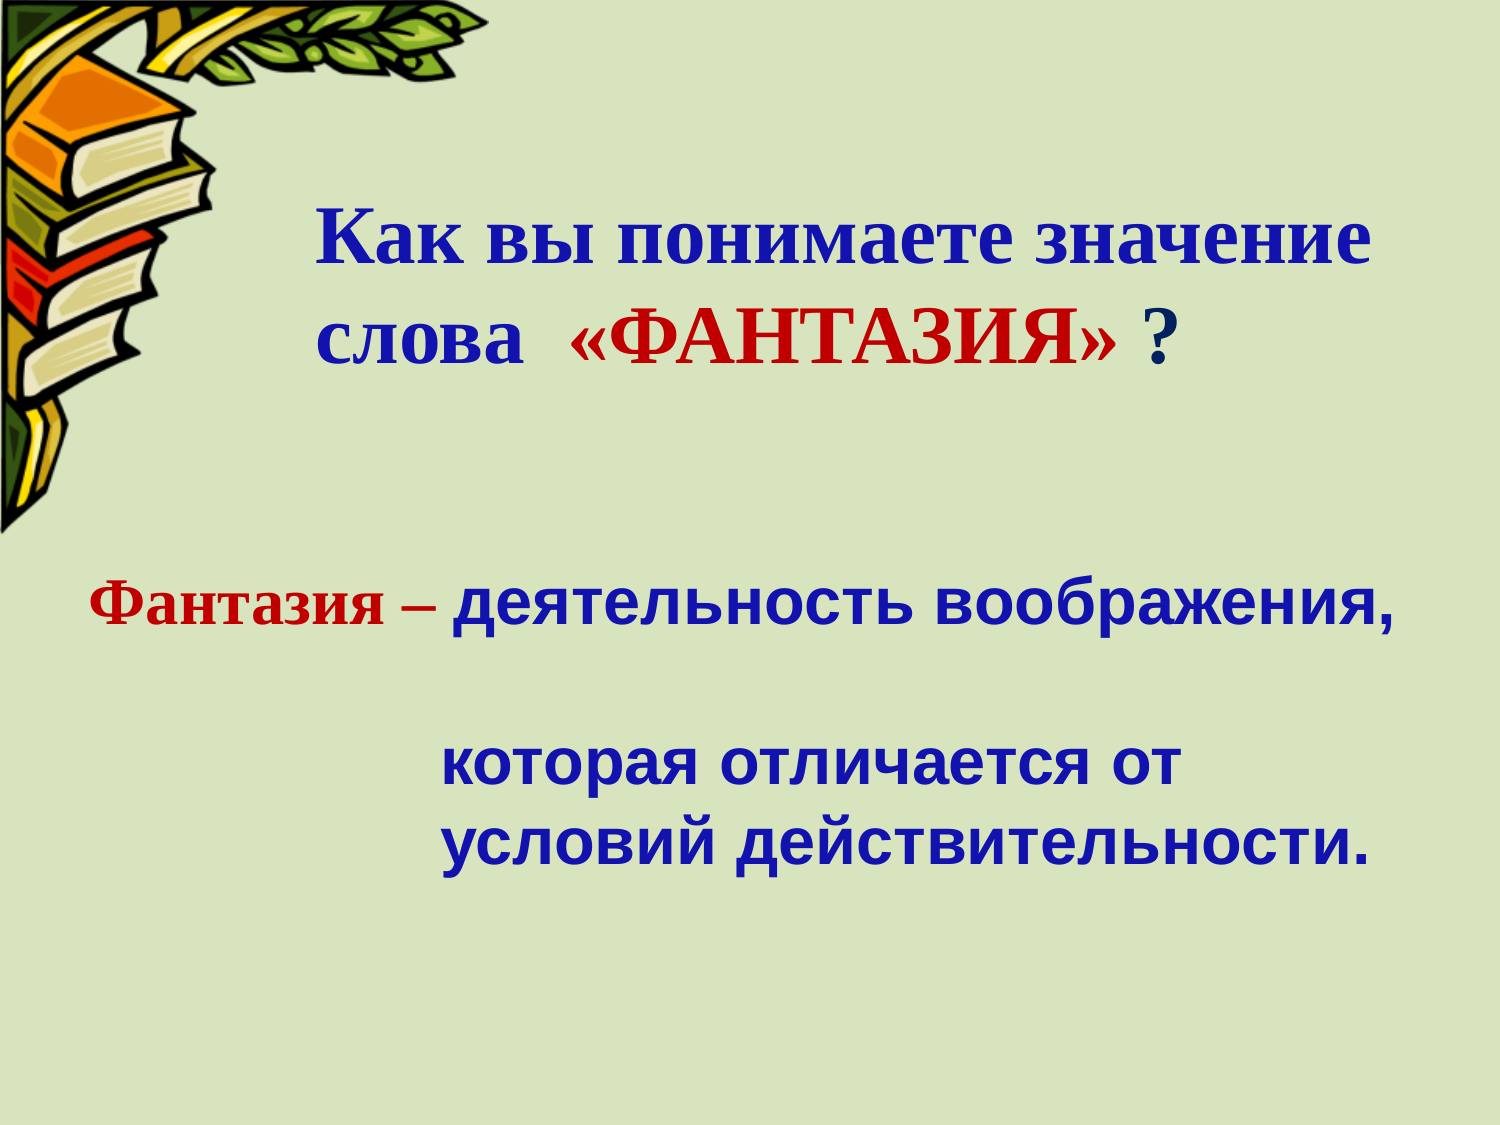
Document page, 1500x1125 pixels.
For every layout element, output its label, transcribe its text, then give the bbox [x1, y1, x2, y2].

text_box Как вы понимаете значение слова «ФАНТАЗИЯ» ? [301, 172, 1447, 550]
text_box Фантазия – деятельность воображения, которая отличается от условий действительности. [0, 550, 1500, 886]
picture [0, 0, 490, 535]
